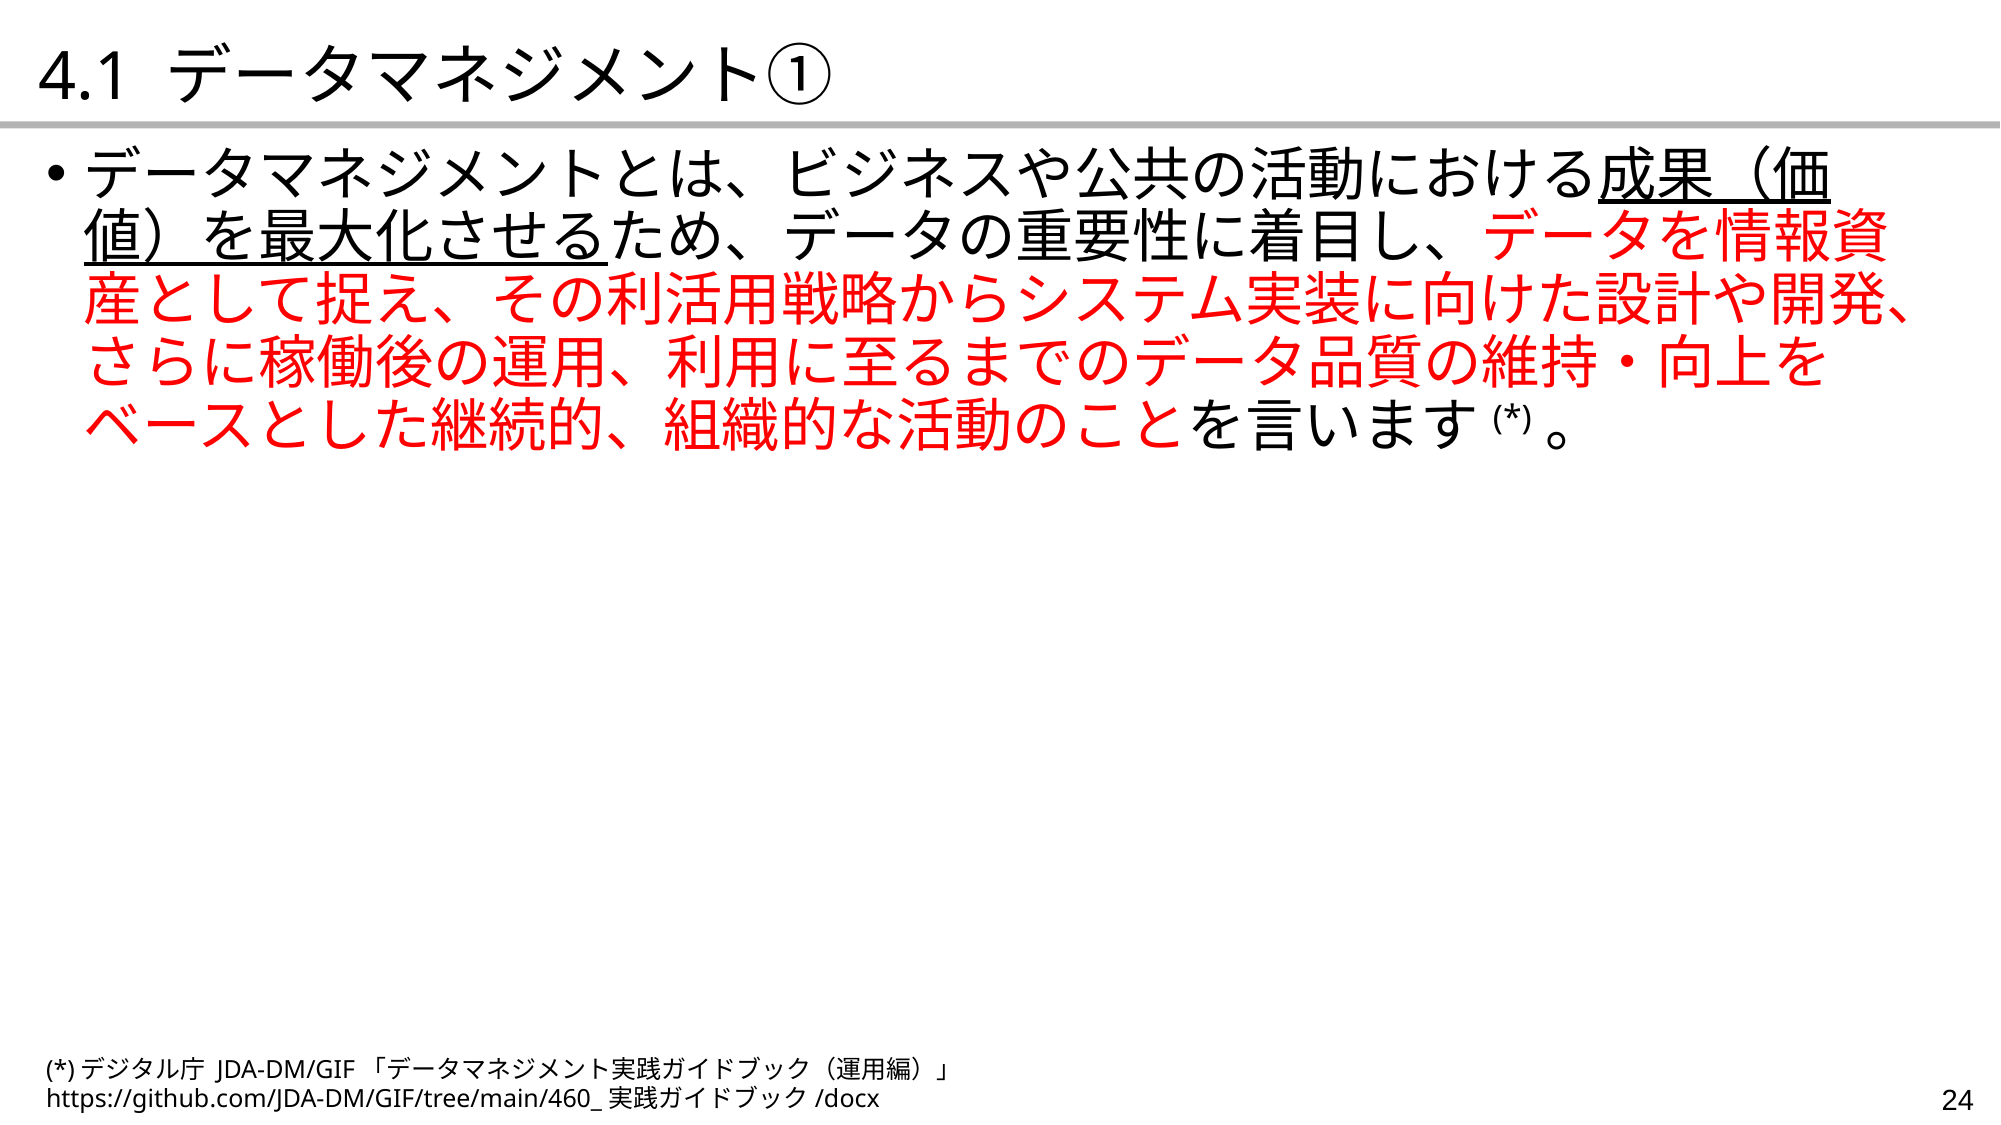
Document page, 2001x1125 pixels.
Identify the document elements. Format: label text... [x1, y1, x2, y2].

slide_number 24 [1881, 1073, 1989, 1124]
text_box 4.1 データマネジメント① [23, 34, 1910, 121]
text_box データマネジメントとは、ビジネスや公共の活動における成果（価値）を最大化させるため、データの重要性に着目し、データを情報資産として捉え、その利活用戦略からシステム実装に向けた設計や開発、さらに稼働後の運用、利用に至るまでのデータ品質の維持・向上をベースとした継続的、組織的な活動のことを言います(*)。 [31, 137, 1957, 976]
text_box (*)デジタル庁 JDA-DM/GIF「データマネジメント実践ガイドブック（運用編）」 https://github.com/JDA-DM/GIF/tree/main/460_実践ガイドブック/docx [31, 1045, 1906, 1122]
